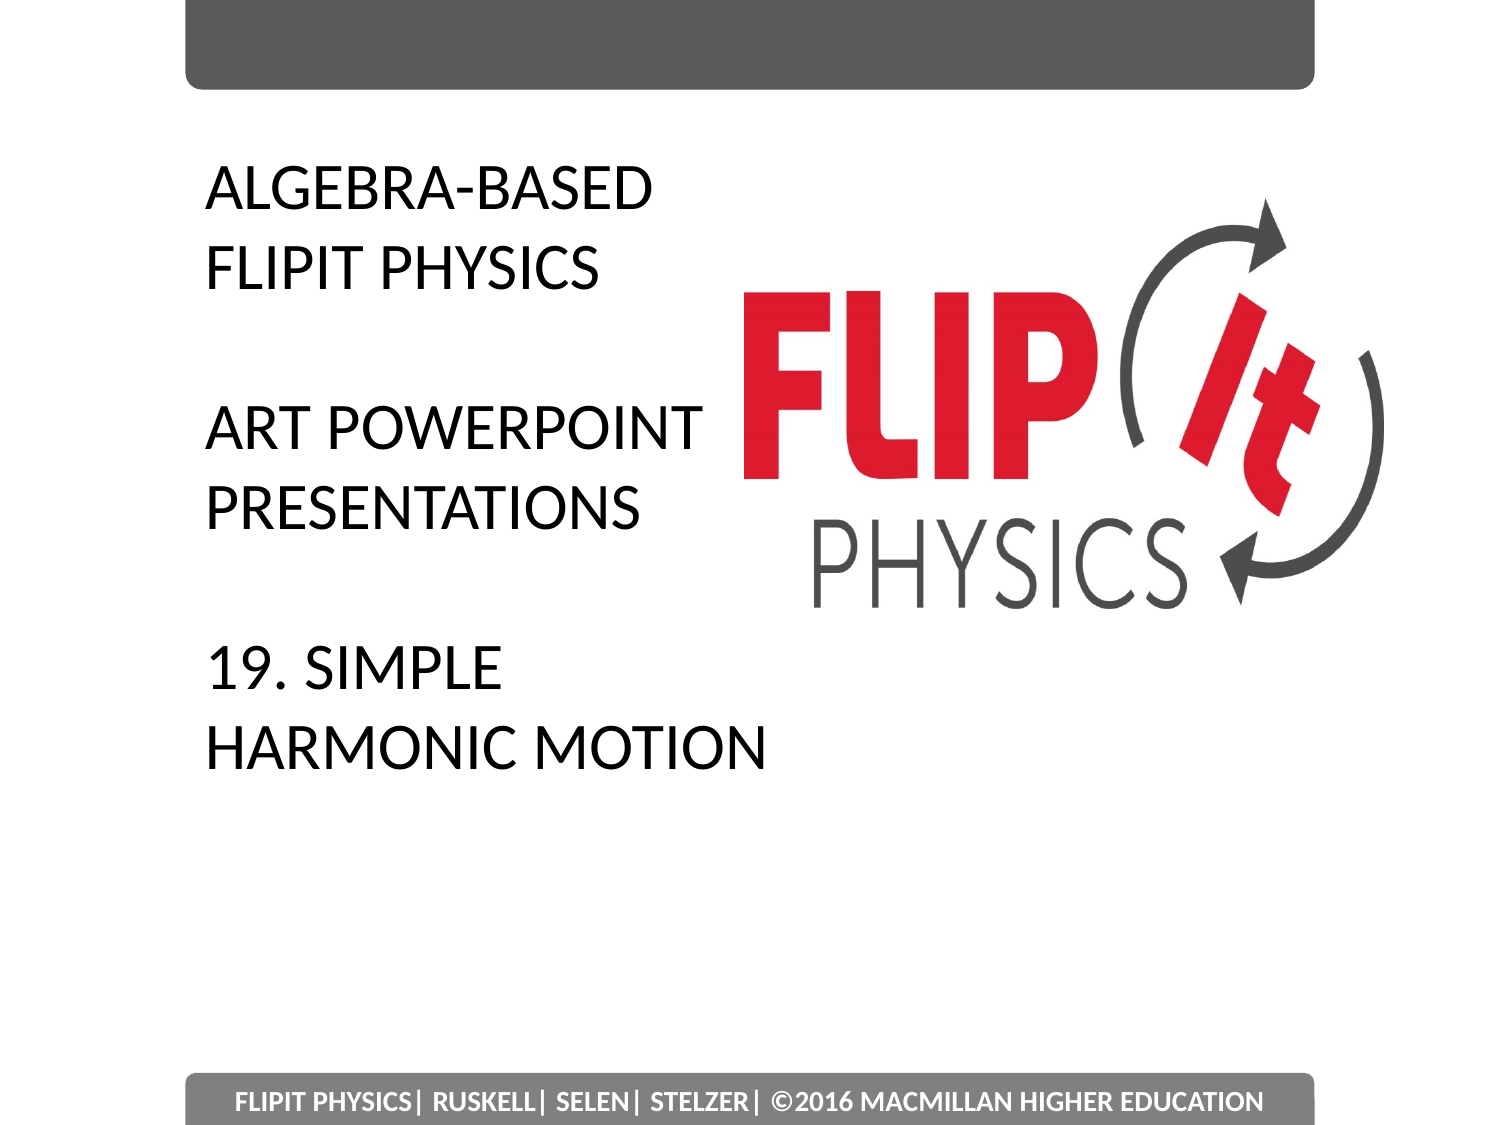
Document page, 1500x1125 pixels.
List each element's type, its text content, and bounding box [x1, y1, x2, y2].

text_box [187, 1074, 1313, 1125]
picture [744, 198, 1384, 610]
text_box [185, 0, 1315, 90]
text_box ALGEBRA-BASED FLIPIT PHYSICS ART POWERPOINT PRESENTATIONS 19. Simple Harmonic Motion [190, 135, 800, 790]
